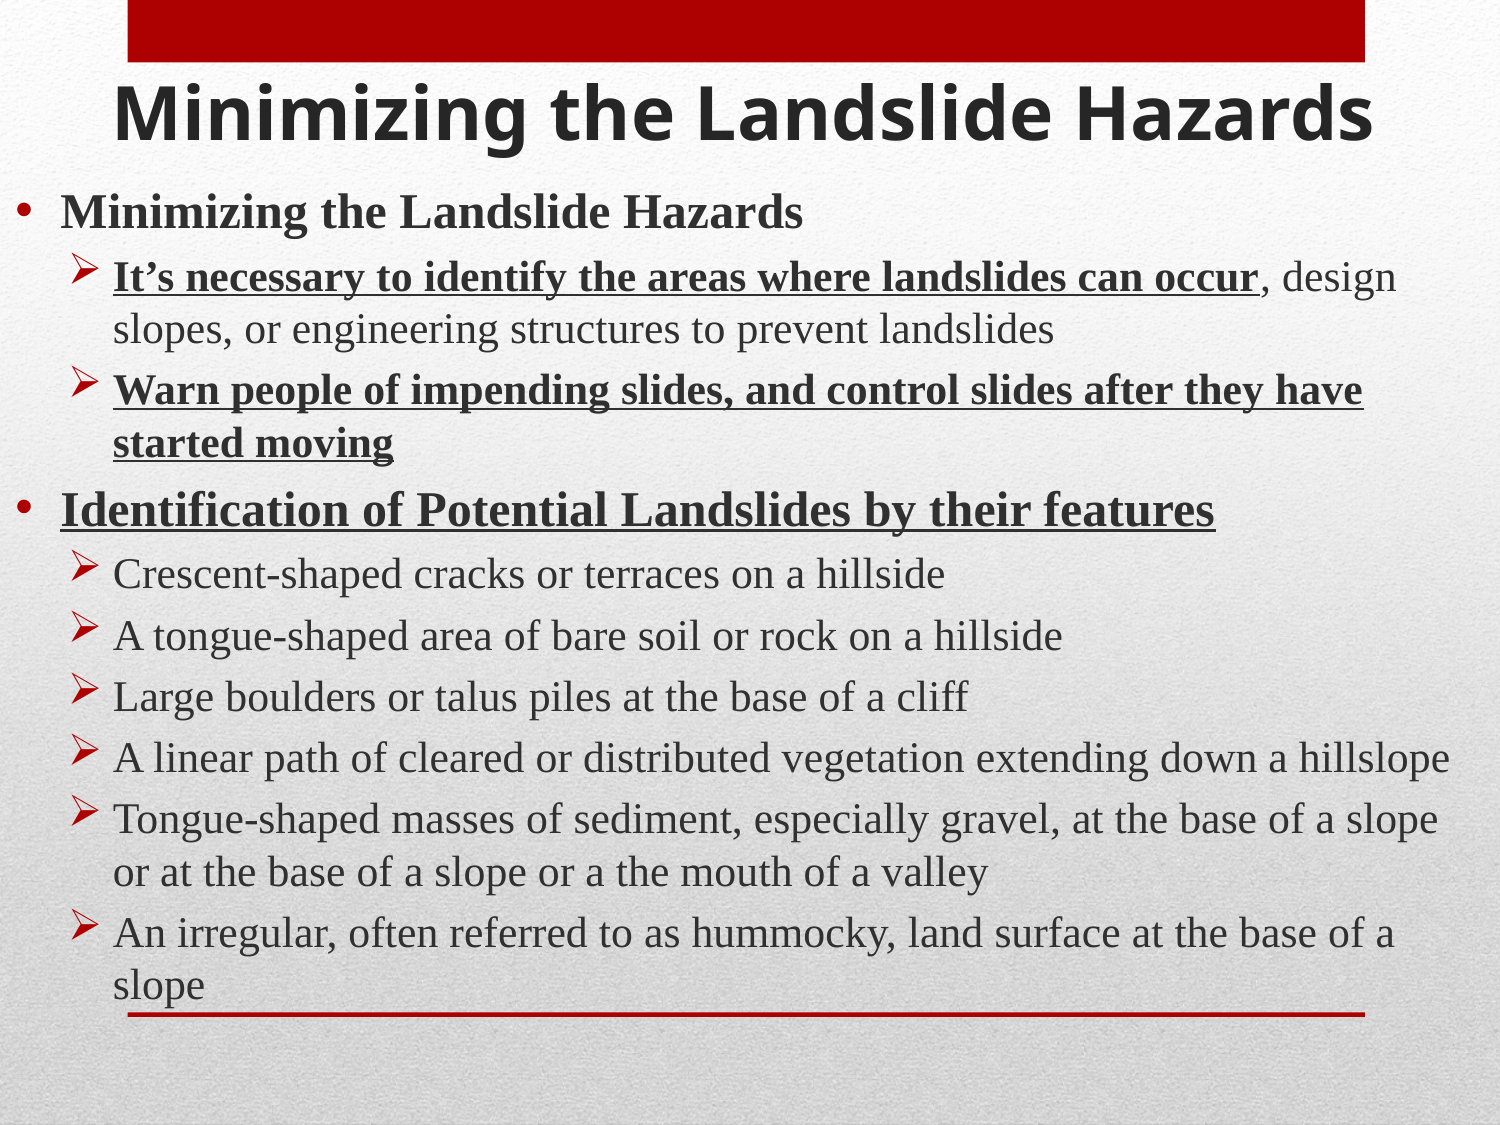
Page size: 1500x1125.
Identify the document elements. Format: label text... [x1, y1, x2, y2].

list Minimizing the Landslide Hazards It’s necessary to identify the areas where landslides can occur, design slopes, or engineering structures to prevent landslides Warn people of impending slides, and control slides after they have started moving Identification of Potential Landslides by their features Crescent-shaped cracks or terraces on a hillside A tongue-shaped area of bare soil or rock on a hillside Large boulders or talus piles at the base of a cliff A linear path of cleared or distributed vegetation extending down a hillslope Tongue-shaped masses of sediment, especially gravel, at the base of a slope or at the base of a slope or a the mouth of a valley An irregular, often referred to as hummocky, land surface at the base of a slope [0, 162, 1500, 1025]
title Minimizing the Landslide Hazards [62, 37, 1425, 162]
